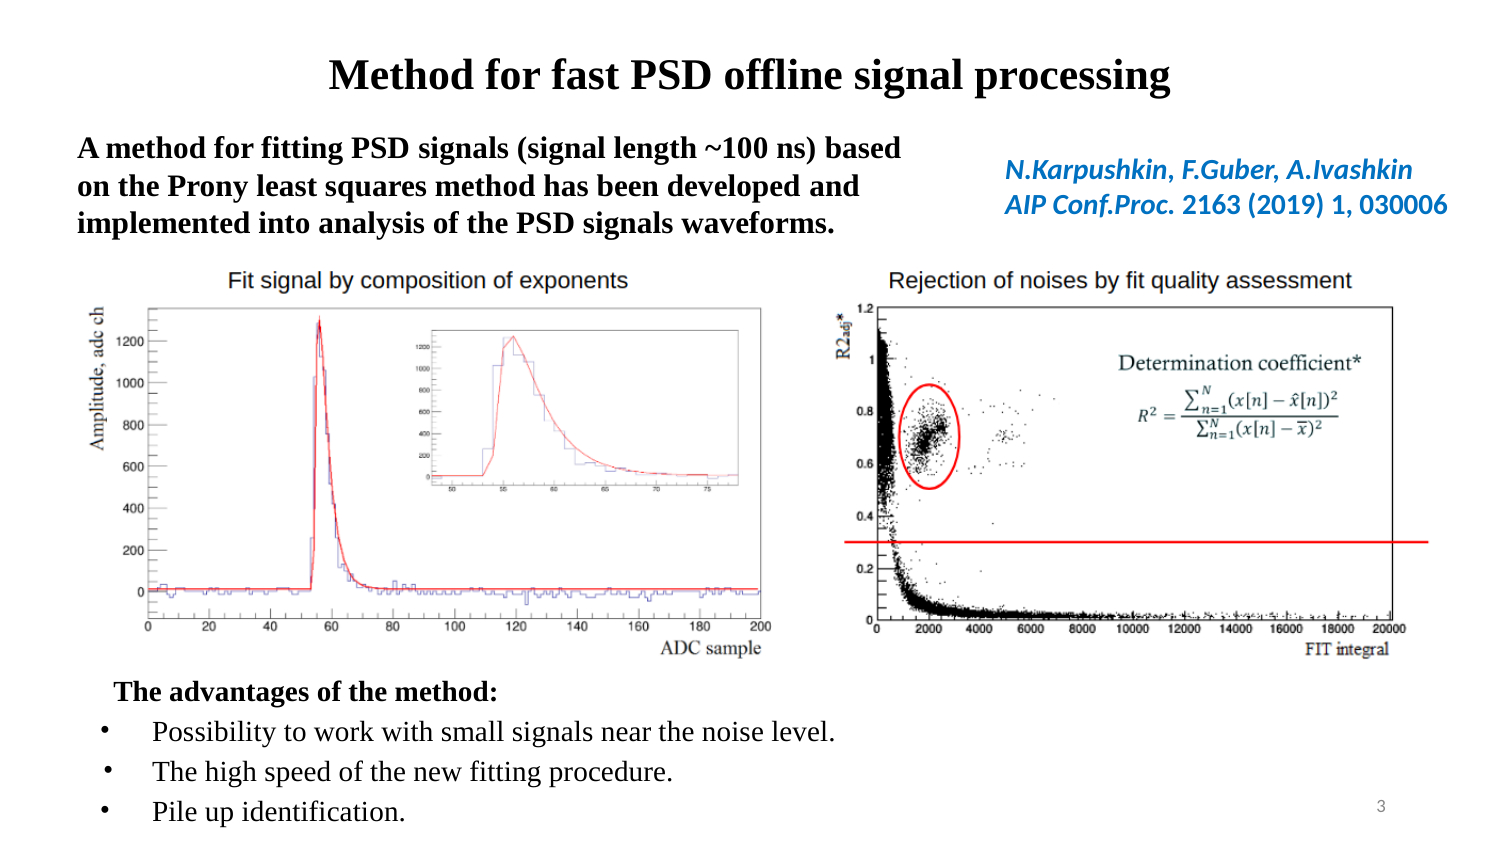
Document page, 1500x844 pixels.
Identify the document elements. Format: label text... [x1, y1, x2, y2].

picture [59, 252, 1441, 665]
text_box The advantages of the method: Possibility to work with small signals near the noise level. The high speed of the new fitting procedure. Pile up identification. [65, 673, 897, 830]
text_box A method for fitting PSD signals (signal length ~100 ns) based on the Prony least squares method has been developed and implemented into analysis of the PSD signals waveforms. [65, 121, 923, 247]
text_box N.Karpushkin, F.Guber, A.Ivashkin AIP Conf.Proc. 2163 (2019) 1, 030006 [993, 144, 1480, 224]
slide_number ‹#› [1059, 782, 1397, 827]
text_box Method for fast PSD offline signal processing [218, 39, 1282, 116]
